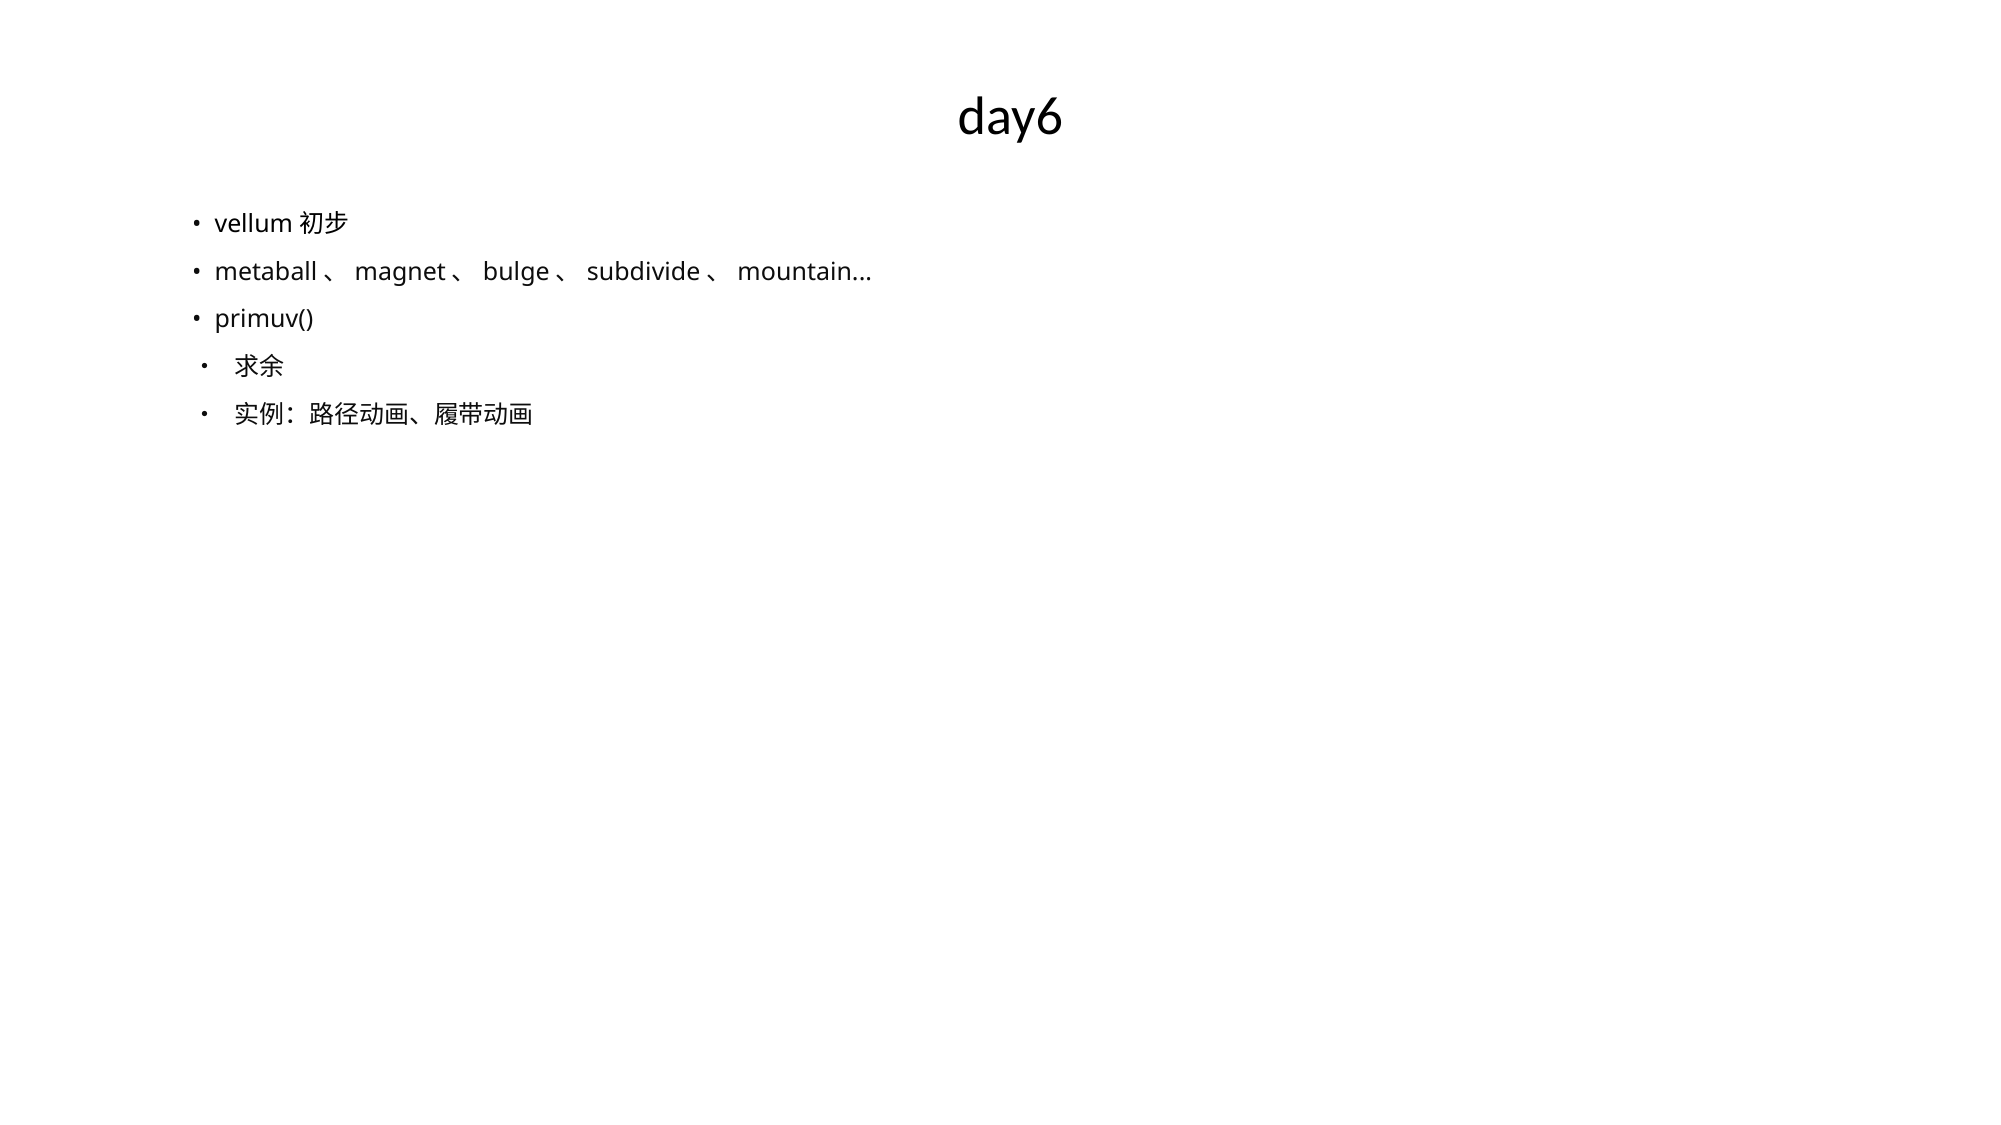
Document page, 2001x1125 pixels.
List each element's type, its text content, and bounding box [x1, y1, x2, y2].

subtitle • vellum初步 • metaball、magnet、bulge、subdivide、mountain... • primuv() • 求余 • 实例：路径动画、履带动画 [176, 203, 1815, 903]
title day6 [711, 41, 1309, 154]
